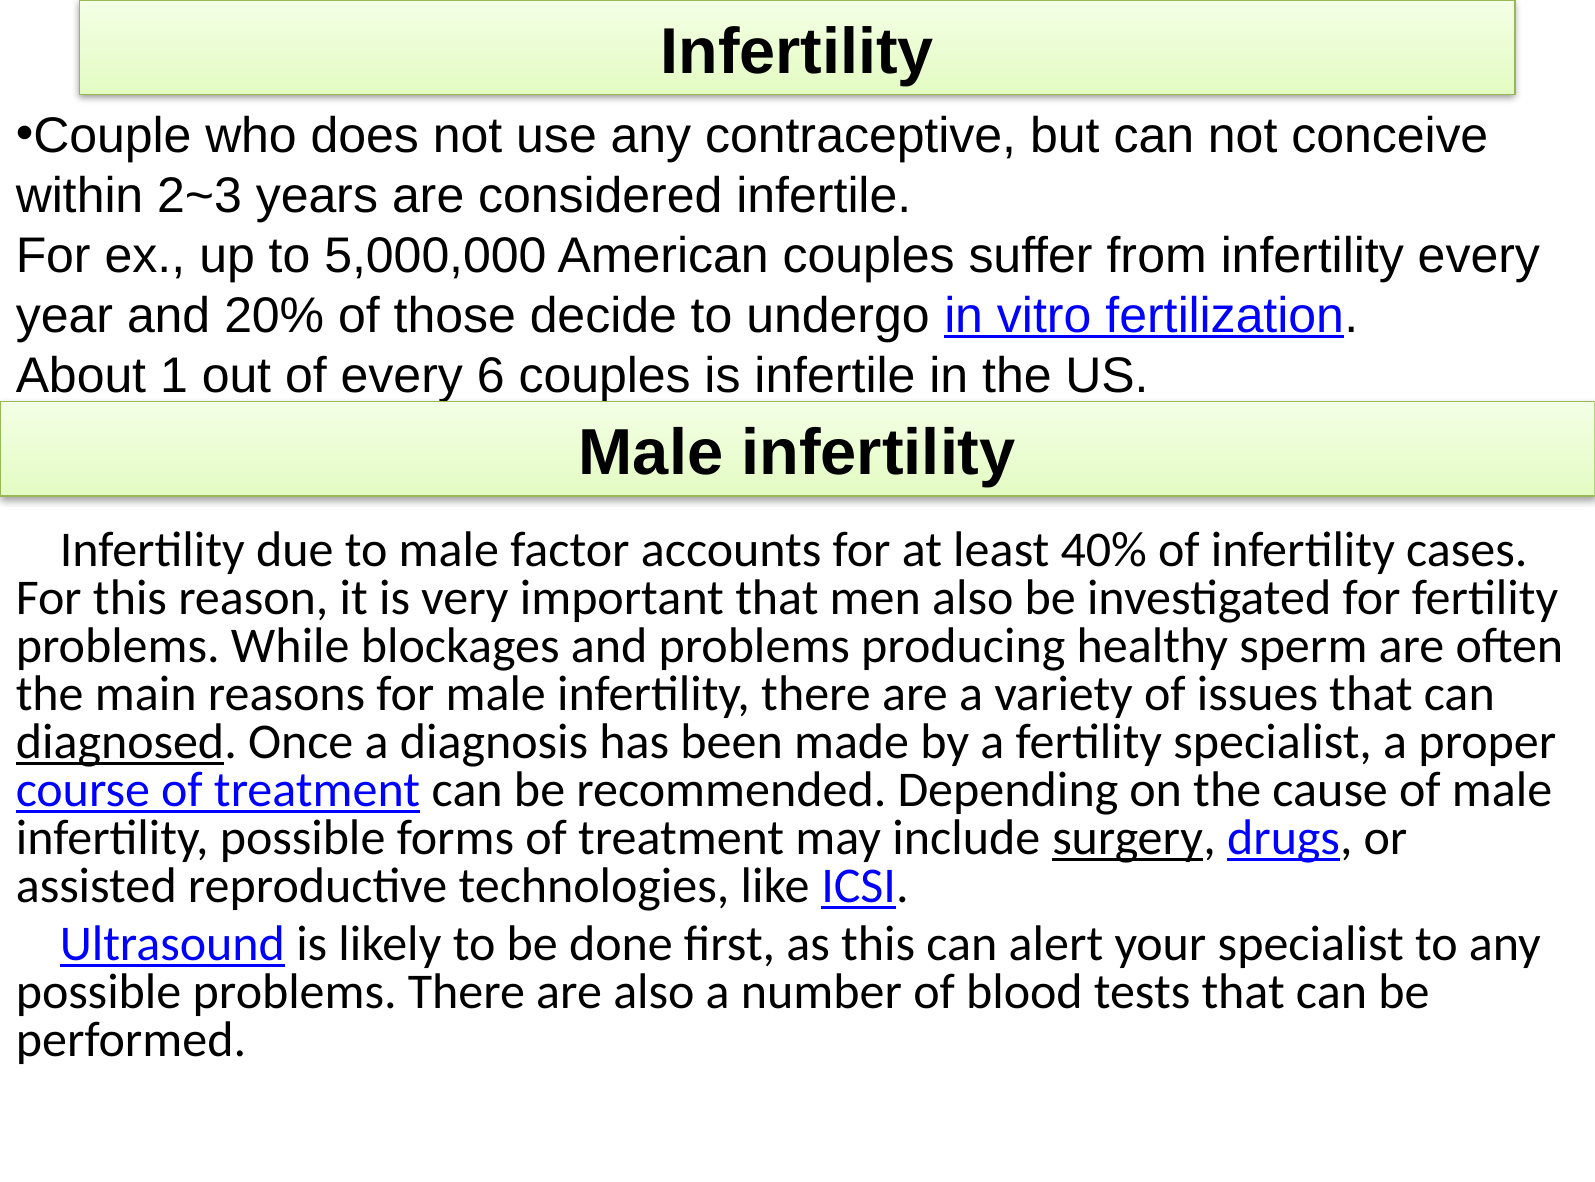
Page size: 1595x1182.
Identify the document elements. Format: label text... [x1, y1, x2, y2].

list Couple who does not use any contraceptive, but can not conceive within 2~3 years are considered infertile. For ex., up to 5,000,000 American couples suffer from infertility every year and 20% of those decide to undergo in vitro fertilization. About 1 out of every 6 couples is infertile in the US. Infertility due to male factor accounts for at least 40% of infertility cases. For this reason, it is very important that men also be investigated for fertility problems. While blockages and problems producing healthy sperm are often the main reasons for male infertility, there are a variety of issues that can diagnosed. Once a diagnosis has been made by a fertility specialist, a proper course of treatment can be recommended. Depending on the cause of male infertility, possible forms of treatment may include surgery, drugs, or assisted reproductive technologies, like ICSI. Ultrasound is likely to be done first, as this can alert your specialist to any possible problems. There are also a number of blood tests that can be performed. [0, 94, 1595, 401]
text_box Male infertility [0, 401, 1595, 497]
title Infertility [79, 0, 1516, 94]
list Couple who does not use any contraceptive, but can not conceive within 2~3 years are considered infertile. For ex., up to 5,000,000 American couples suffer from infertility every year and 20% of those decide to undergo in vitro fertilization. About 1 out of every 6 couples is infertile in the US. Infertility due to male factor accounts for at least 40% of infertility cases. For this reason, it is very important that men also be investigated for fertility problems. While blockages and problems producing healthy sperm are often the main reasons for male infertility, there are a variety of issues that can diagnosed. Once a diagnosis has been made by a fertility specialist, a proper course of treatment can be recommended. Depending on the cause of male infertility, possible forms of treatment may include surgery, drugs, or assisted reproductive technologies, like ICSI. Ultrasound is likely to be done first, as this can alert your specialist to any possible problems. There are also a number of blood tests that can be performed. [0, 506, 1595, 1182]
